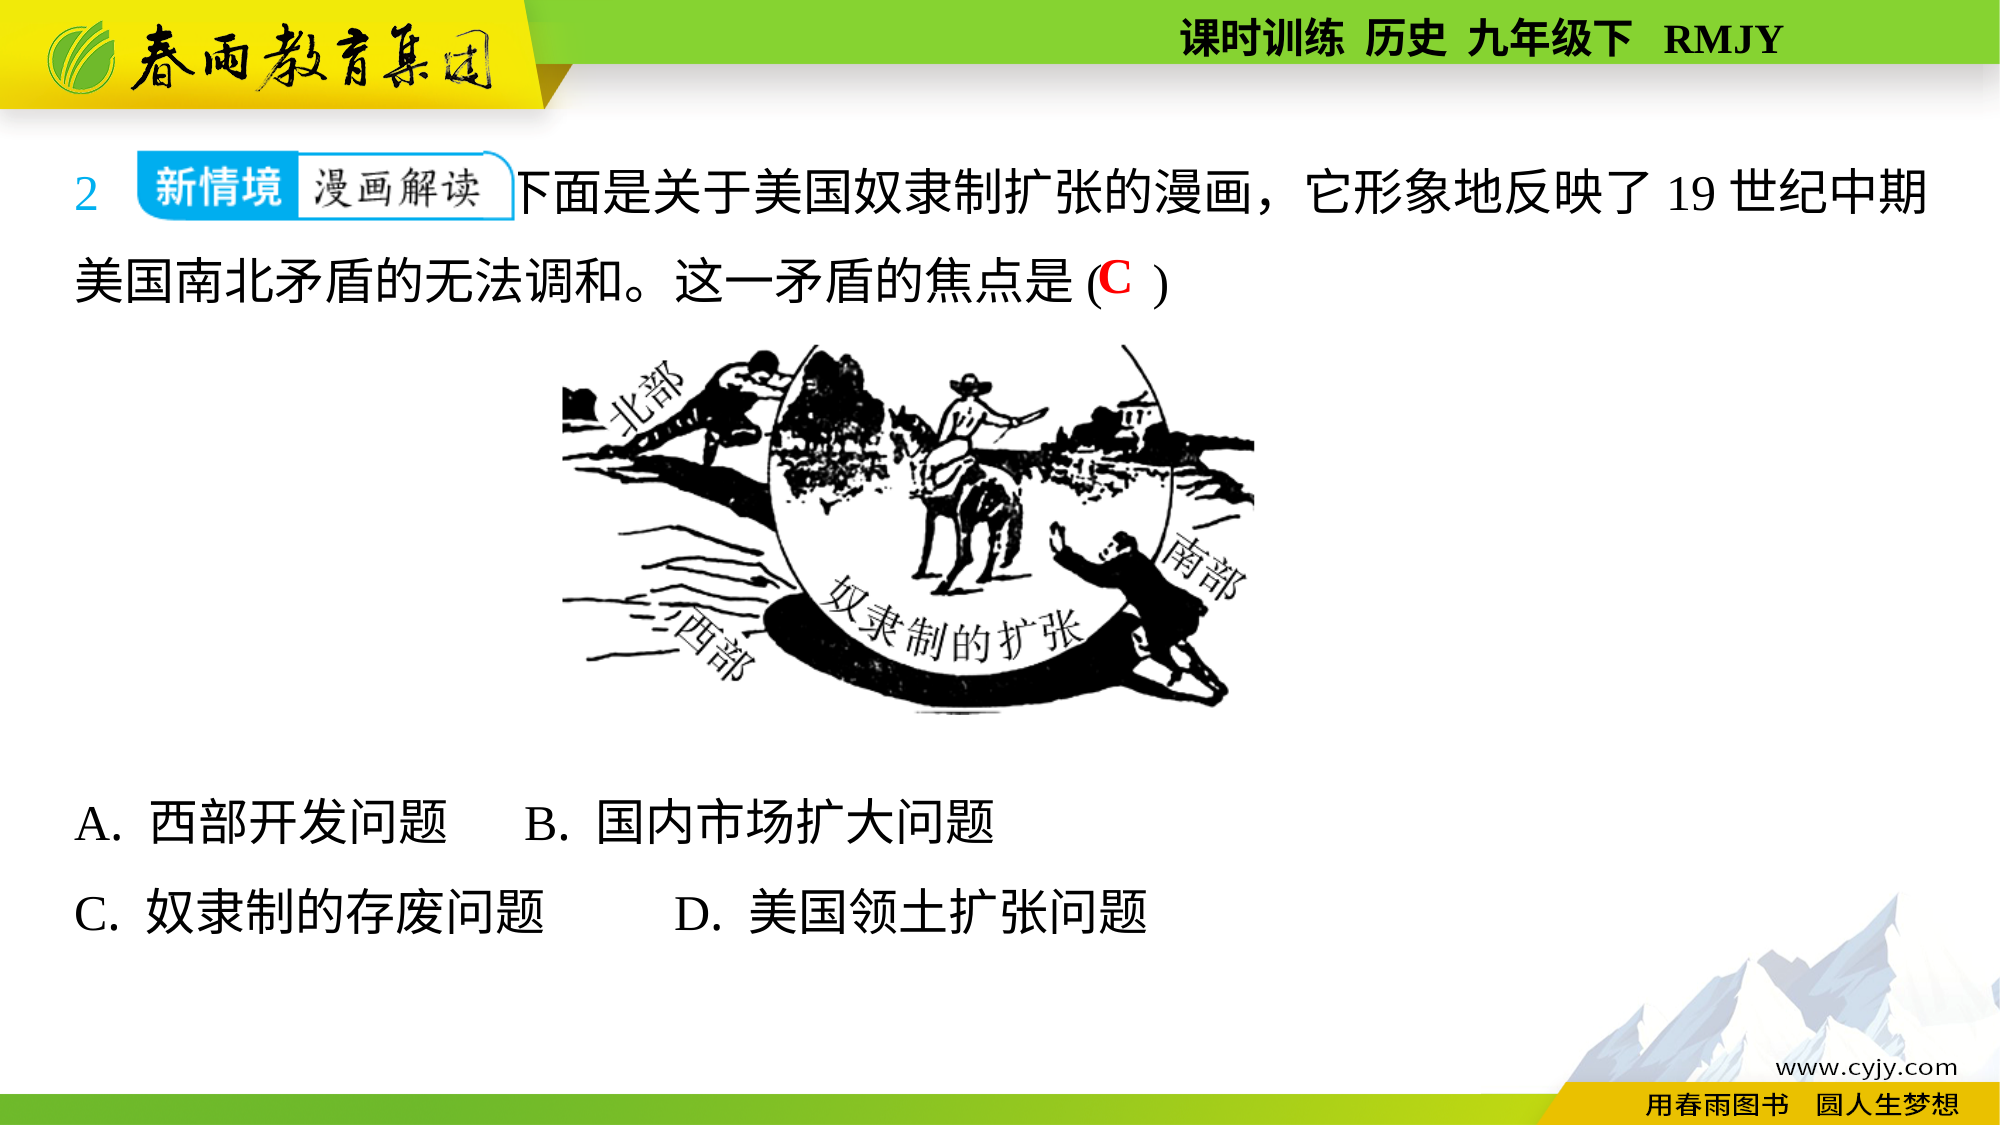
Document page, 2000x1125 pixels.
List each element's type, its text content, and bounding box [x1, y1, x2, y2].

text_box C [1082, 236, 1147, 312]
list 2 下面是关于美国奴隶制扩张的漫画，它形象地反映了19世纪中期美国南北矛盾的无法调和。这一矛盾的焦点是( ) A. 西部开发问题 B. 国内市场扩大问题 C. 奴隶制的存废问题 D. 美国领土扩张问题 [59, 122, 1944, 956]
picture [0, 0, 2000, 1125]
